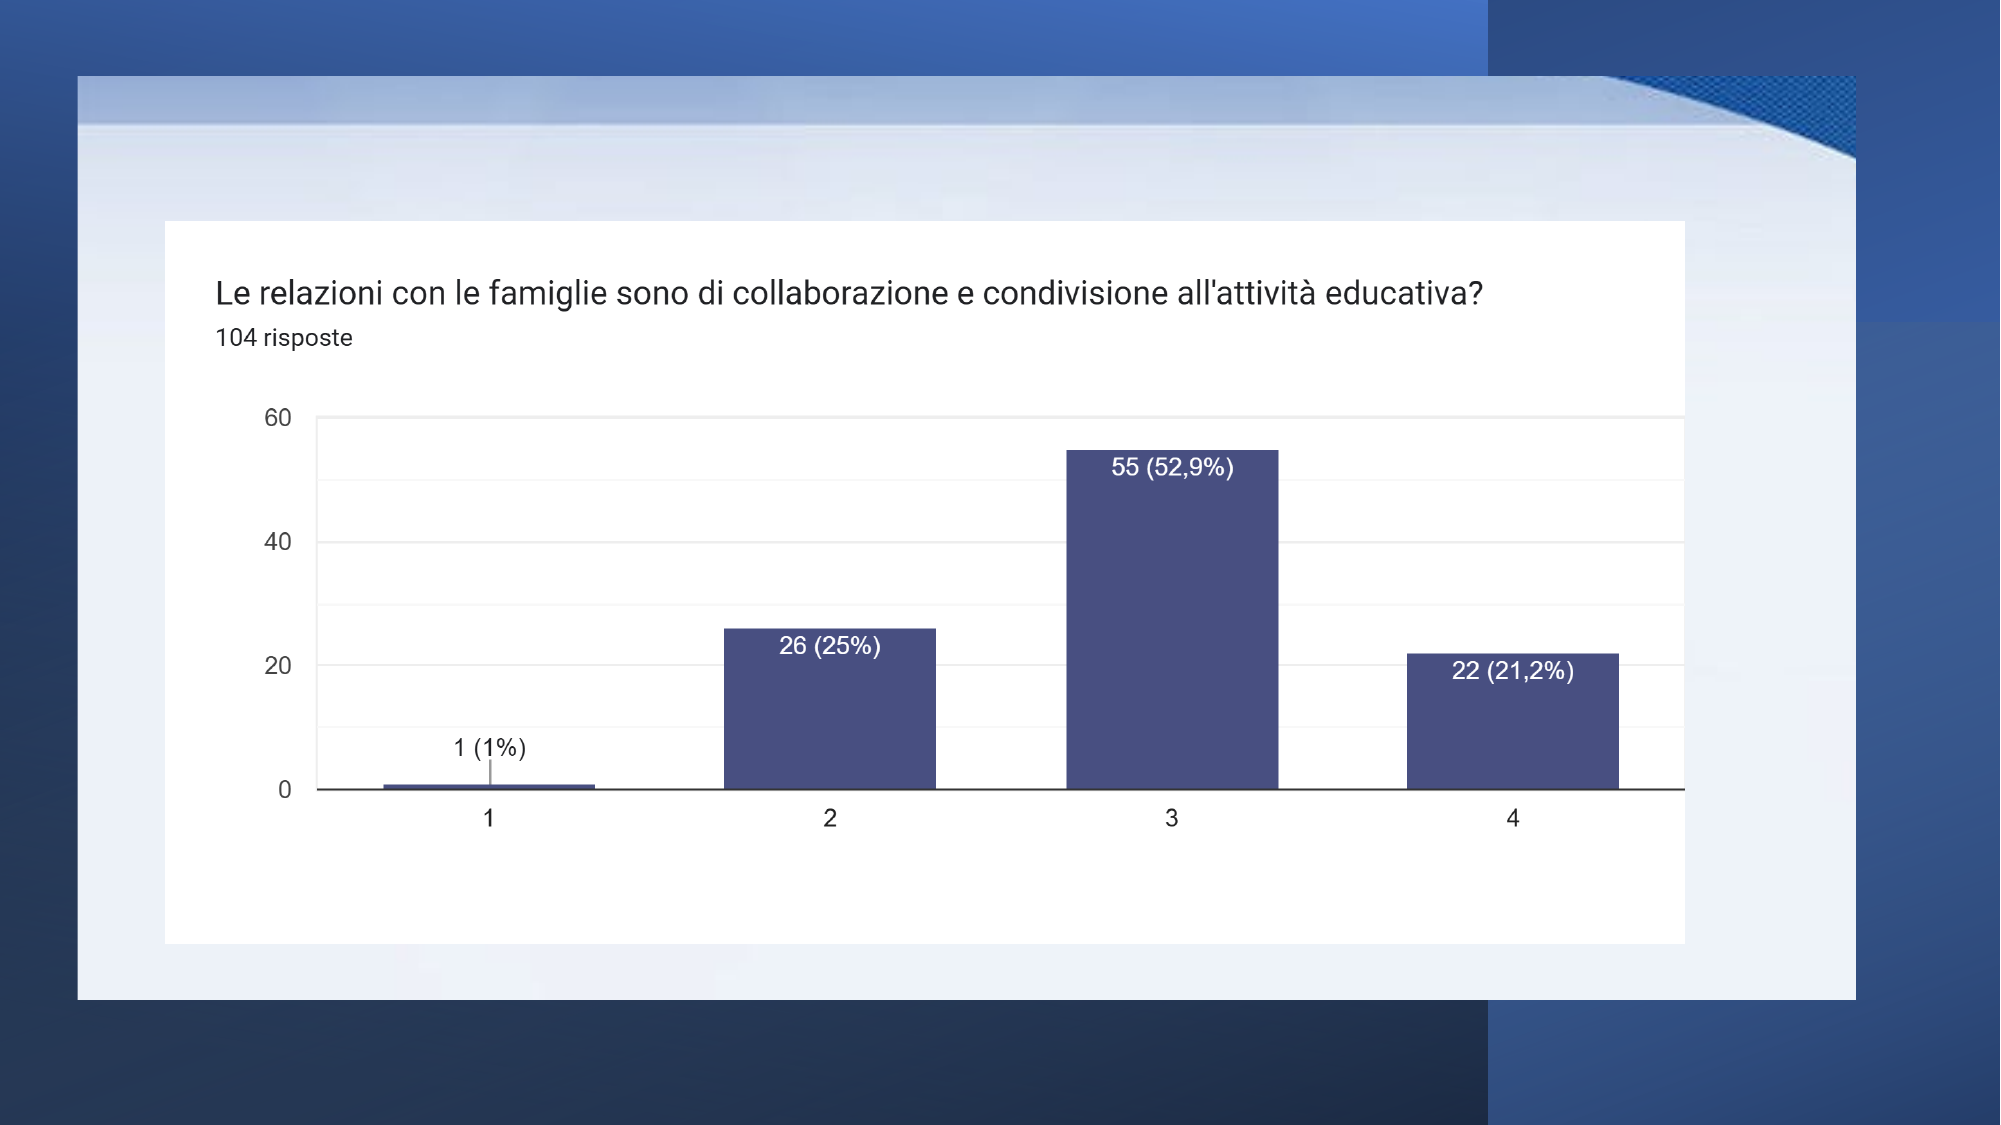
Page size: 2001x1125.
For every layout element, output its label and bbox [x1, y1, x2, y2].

text_box [0, 321, 2000, 1125]
text_box [0, 0, 1489, 321]
picture [77, 76, 1856, 1000]
text_box [1489, 0, 2000, 321]
